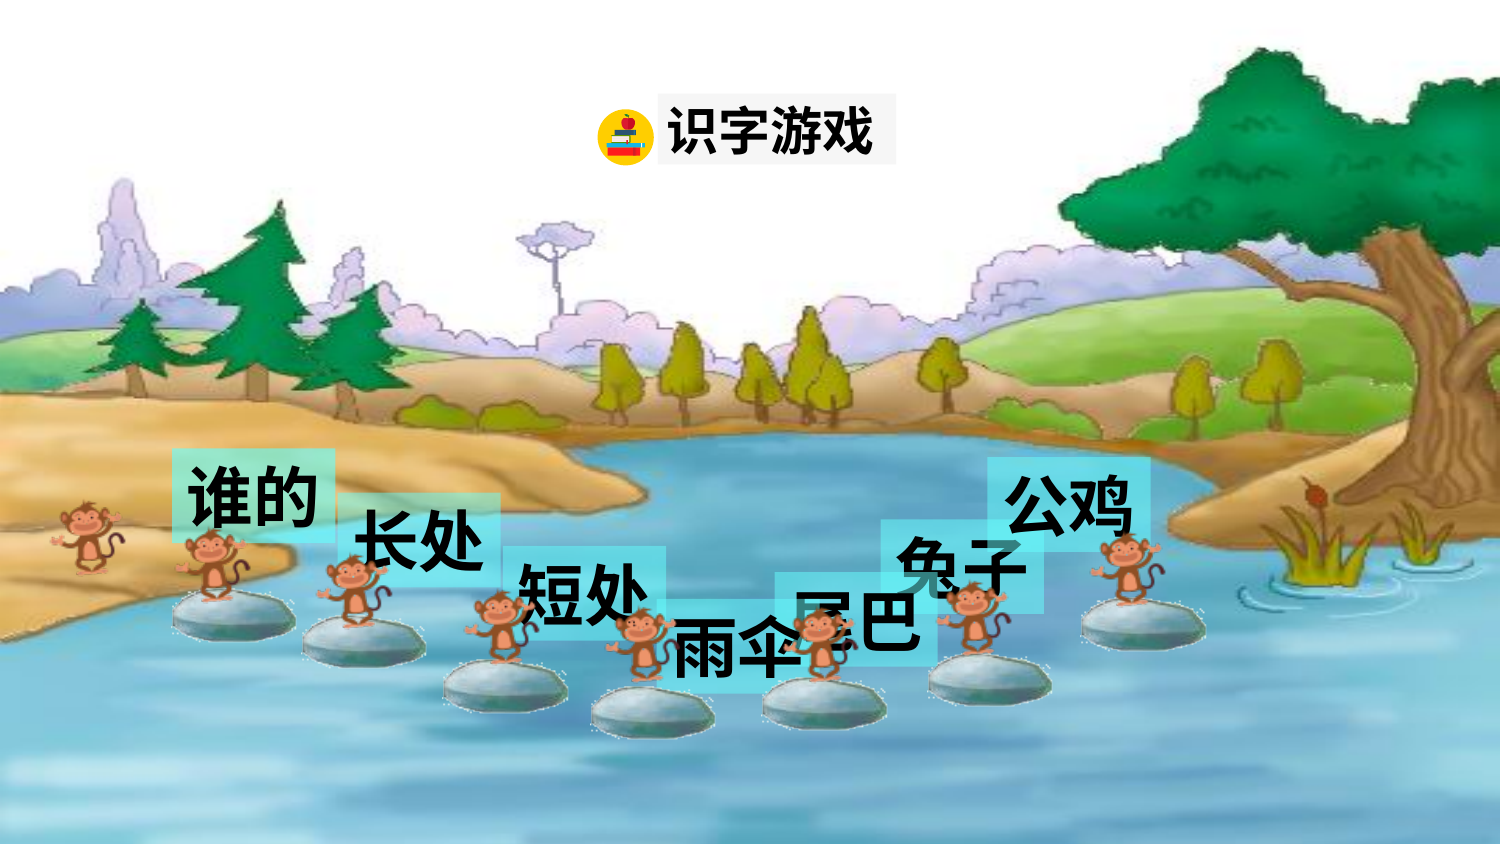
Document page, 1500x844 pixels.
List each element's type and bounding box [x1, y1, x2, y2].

text_box [597, 93, 897, 166]
picture [0, 0, 1500, 844]
